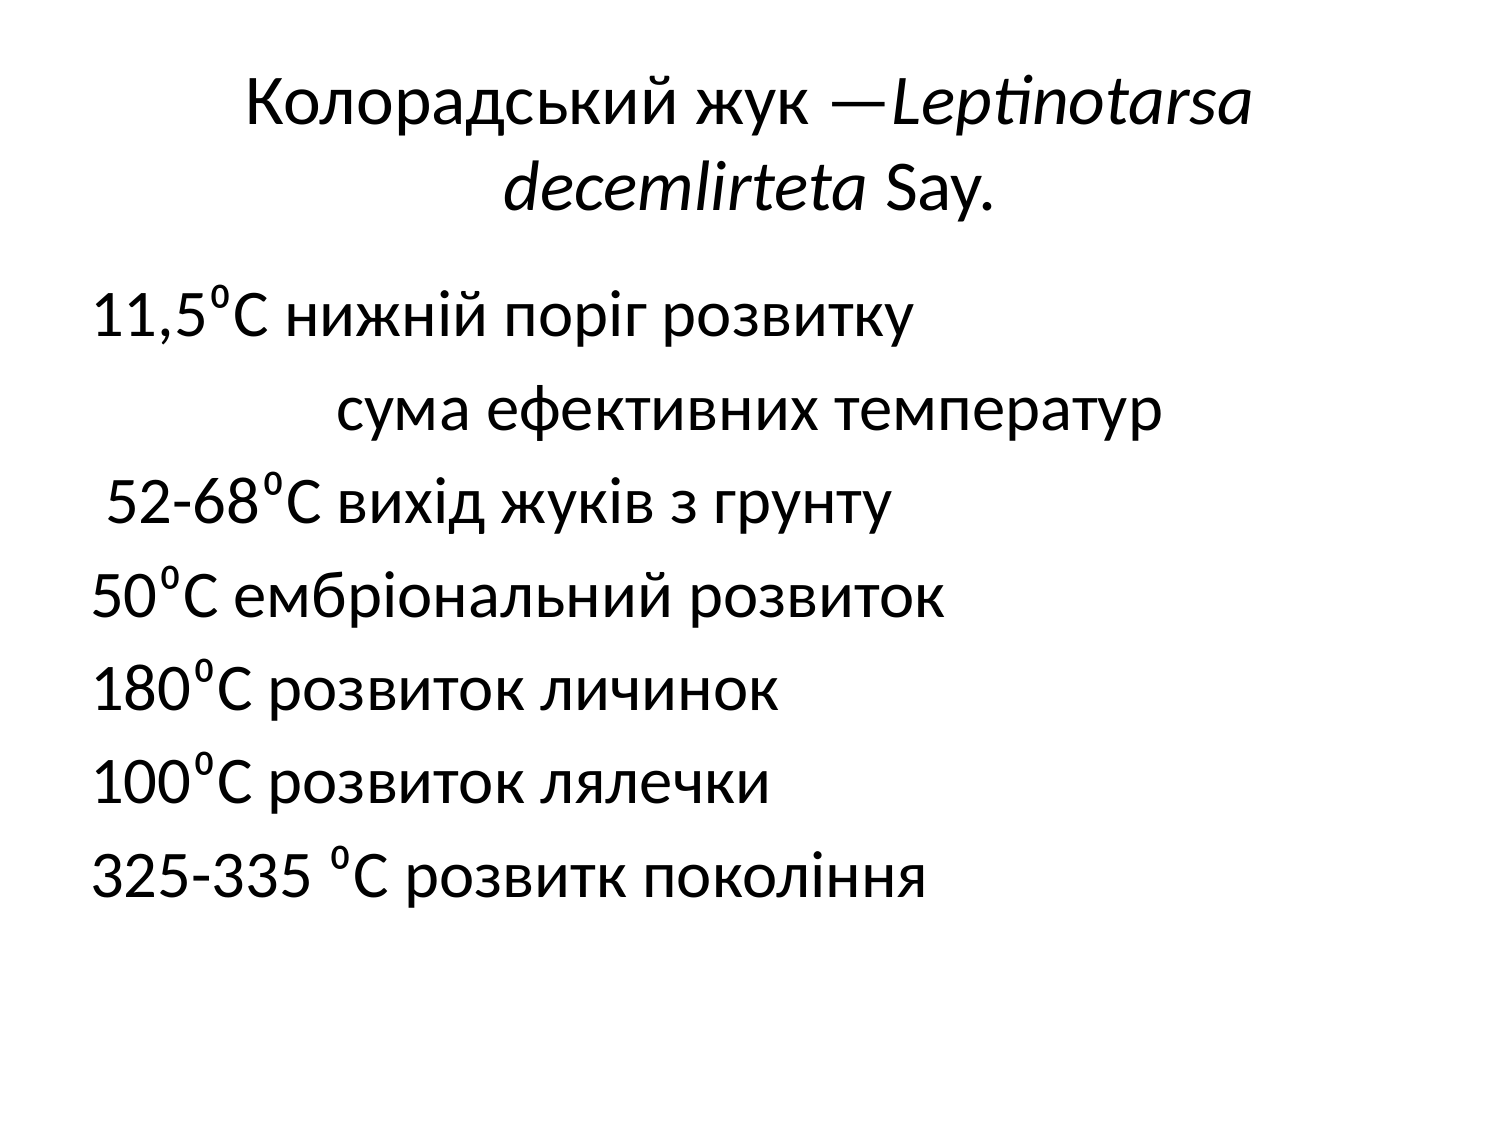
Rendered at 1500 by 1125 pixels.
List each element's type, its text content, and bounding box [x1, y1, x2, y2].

list 11,5⁰С нижній поріг розвитку сума ефективних температур 52-68⁰С вихід жуків з грунту 50⁰С ембріональний розвиток 180⁰С розвиток личинок 100⁰С розвиток лялечки 325-335 ⁰С розвитк покоління [75, 262, 1425, 1005]
title Колорадський жук —Leptinotarsa decemlirteta Say. [75, 45, 1425, 233]
